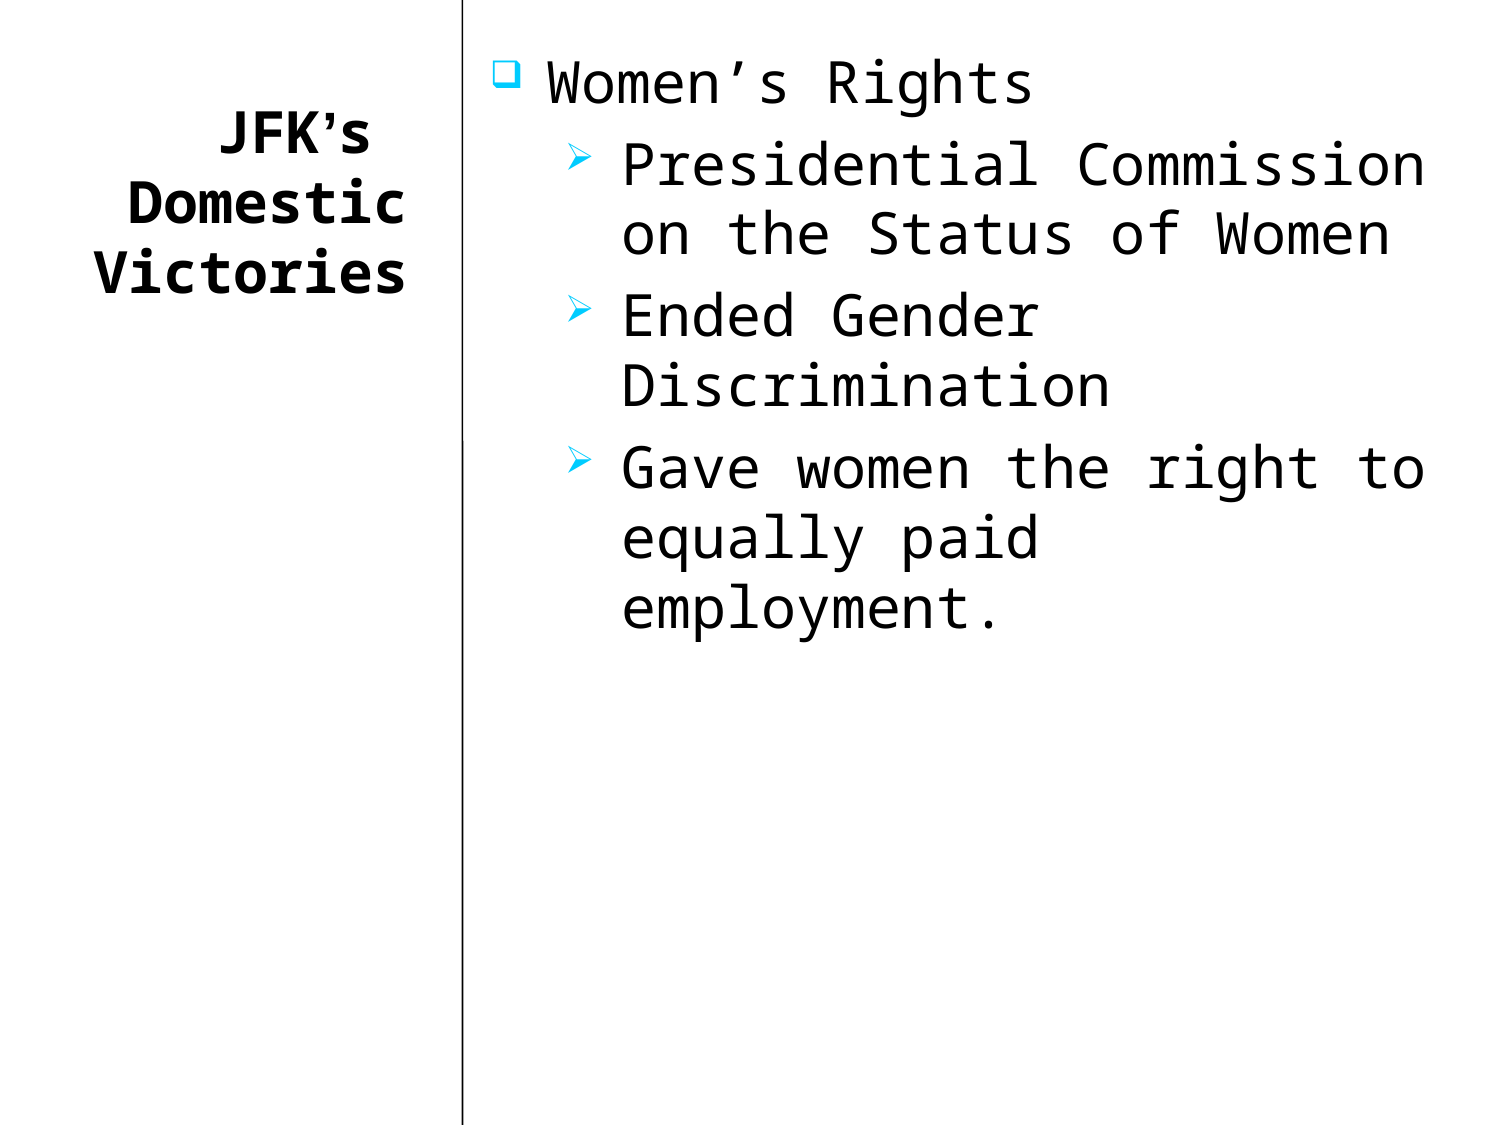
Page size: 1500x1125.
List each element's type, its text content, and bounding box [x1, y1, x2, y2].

text_box Women’s Rights Presidential Commission on the Status of Women Ended Gender Discrimination Gave women the right to equally paid employment. [474, 37, 1450, 663]
text_box JFK’s Domestic Victories [0, 66, 423, 334]
